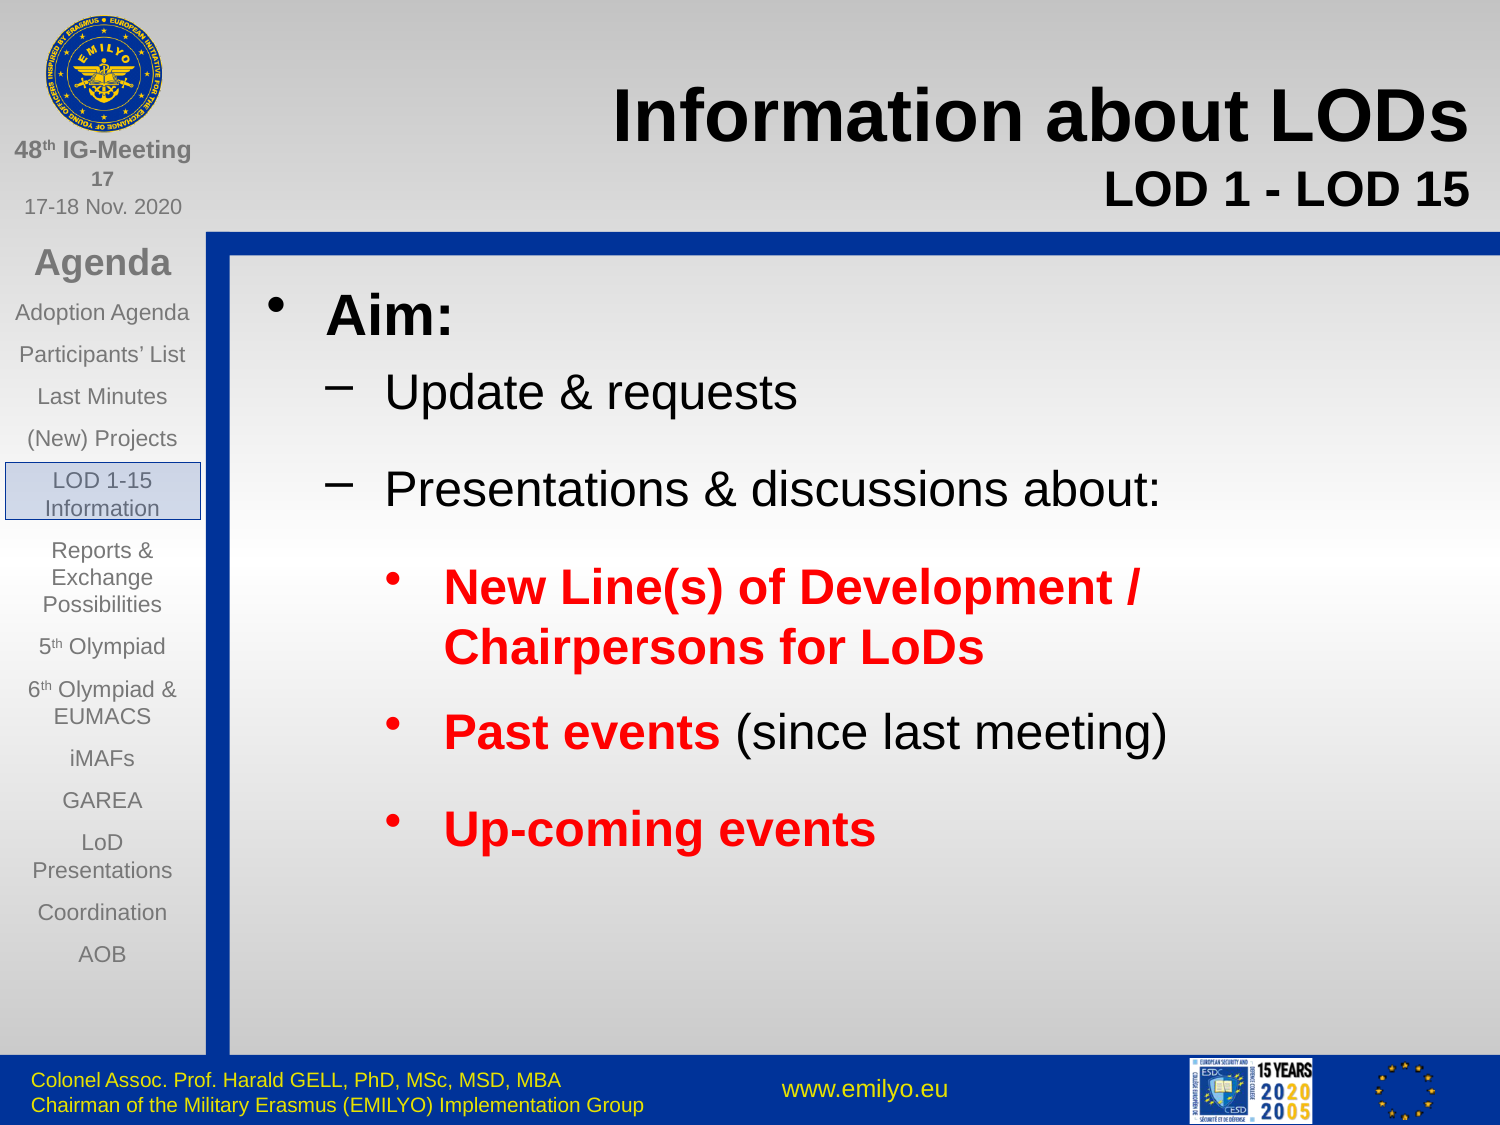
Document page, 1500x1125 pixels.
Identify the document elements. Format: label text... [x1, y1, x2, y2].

list Aim: Update & requests Presentations & discussions about: New Line(s) of Development / Chairpersons for LoDs Past events (since last meeting) Up-coming events [266, 270, 1466, 1039]
picture [1374, 1060, 1435, 1120]
picture [45, 14, 163, 133]
title Information about LODs LOD 1 - LOD 15 [207, 28, 1471, 217]
picture [1189, 1058, 1313, 1124]
text_box [5, 462, 201, 520]
